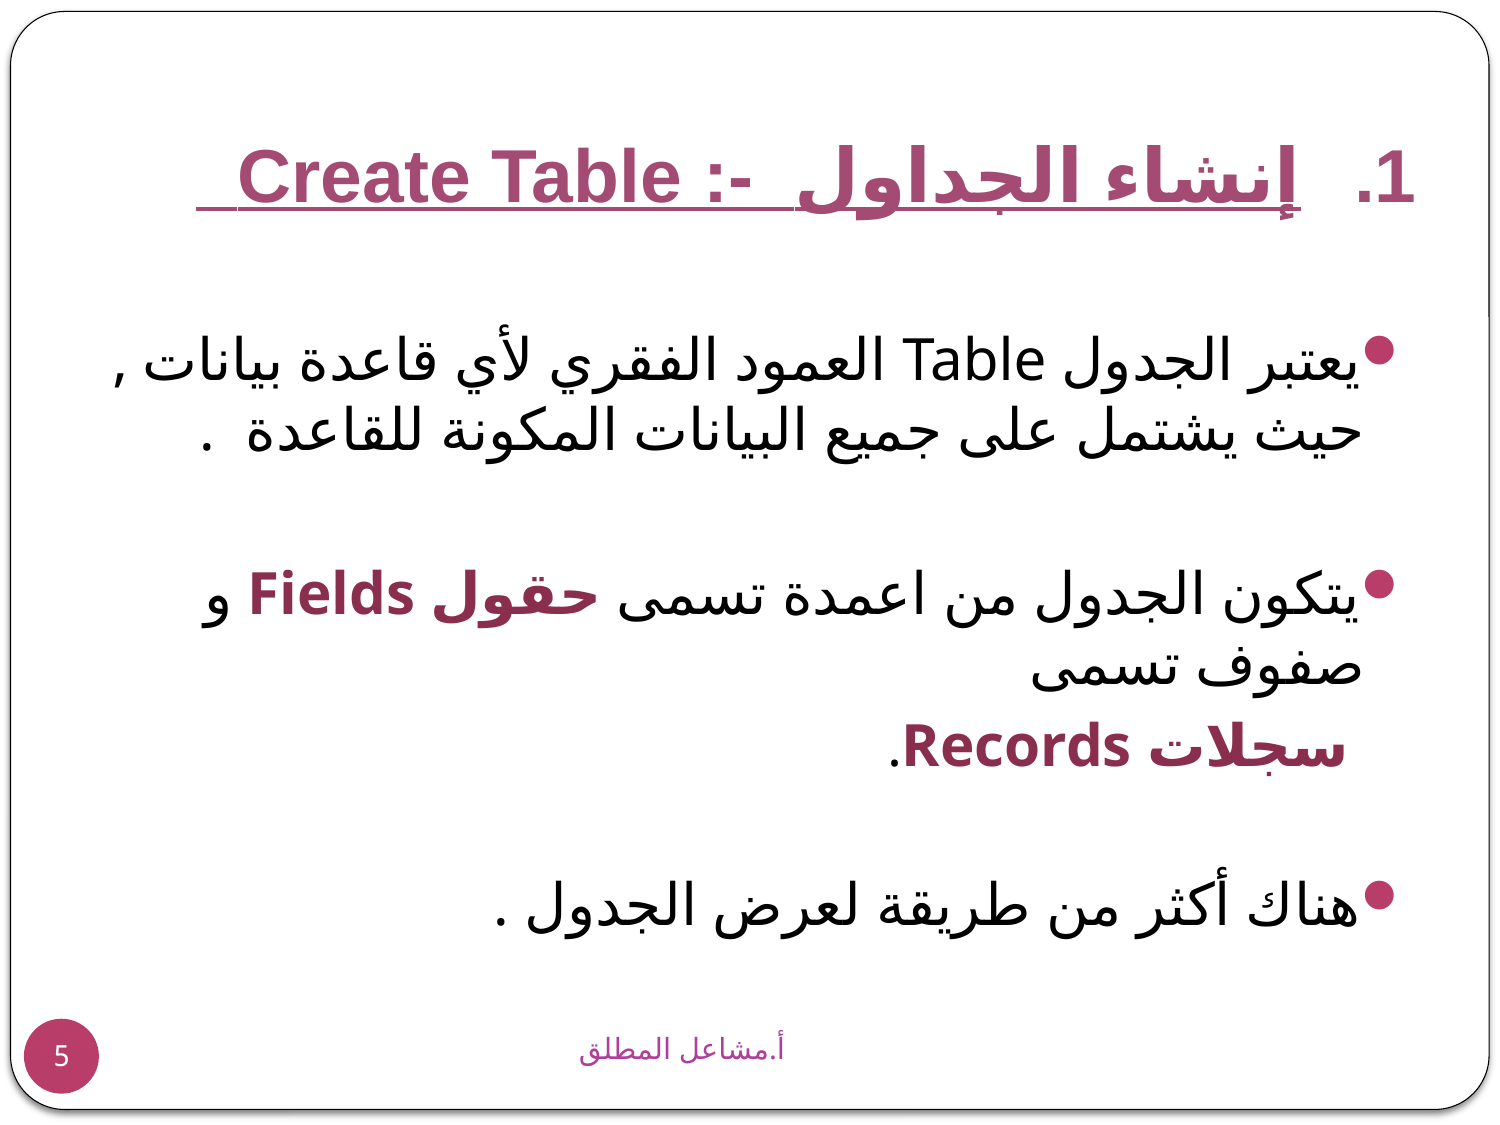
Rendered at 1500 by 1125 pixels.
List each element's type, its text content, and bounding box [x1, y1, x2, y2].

title إنشاء الجداول -: Create Table [150, 45, 1425, 233]
list يعتبر الجدول Table العمود الفقري لأي قاعدة بيانات , حيث يشتمل على جميع البيانات المكونة للقاعدة . يتكون الجدول من اعمدة تسمى حقول Fields و صفوف تسمى سجلات Records. هناك أكثر من طريقة لعرض الجدول . [53, 237, 1425, 1059]
footer أ.مشاعل المطلق [150, 1059, 800, 1088]
slide_number 5 [23, 1019, 99, 1094]
